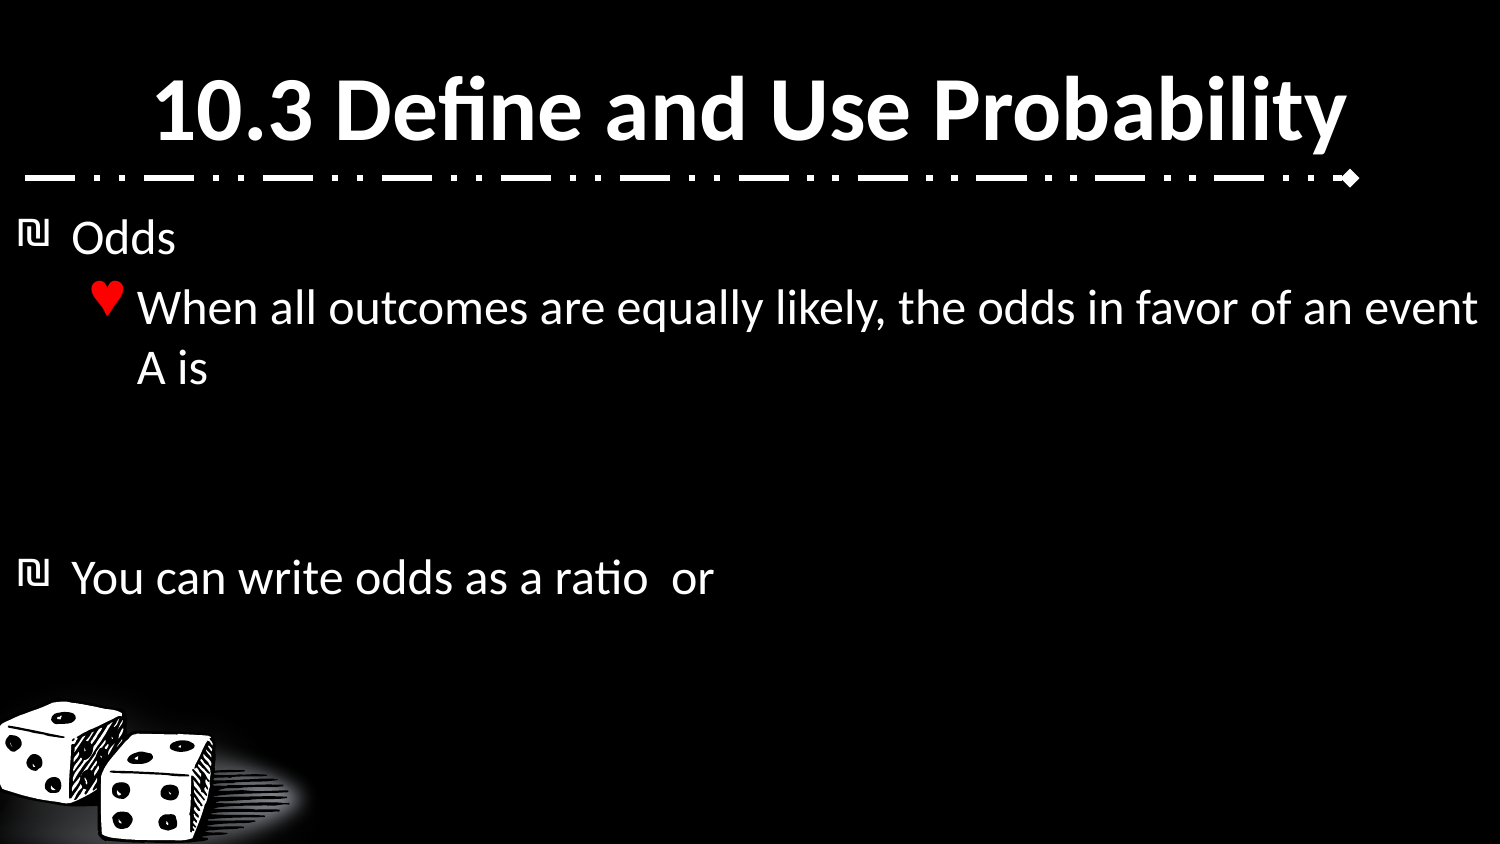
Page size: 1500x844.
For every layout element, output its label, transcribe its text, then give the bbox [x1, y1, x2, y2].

title 10.3 Define and Use Probability [0, 33, 1500, 175]
